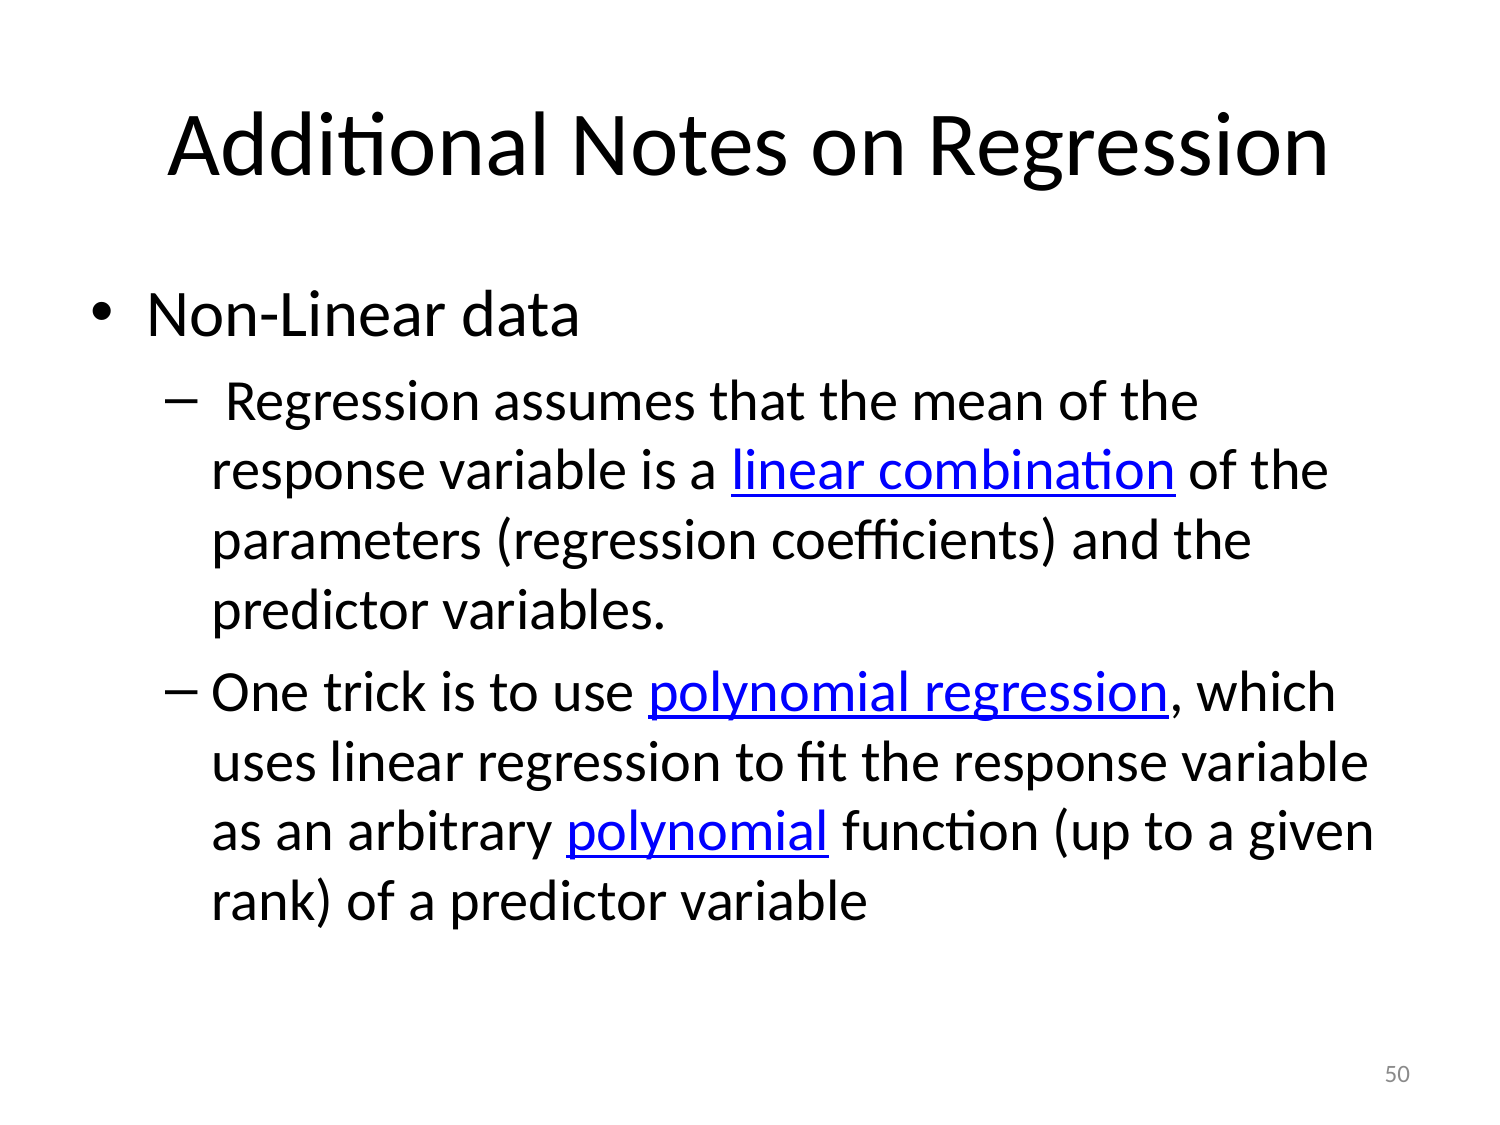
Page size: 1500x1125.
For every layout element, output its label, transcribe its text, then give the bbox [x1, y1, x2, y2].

list Non-Linear data Regression assumes that the mean of the response variable is a linear combination of the parameters (regression coefficients) and the predictor variables. One trick is to use polynomial regression, which uses linear regression to fit the response variable as an arbitrary polynomial function (up to a given rank) of a predictor variable [75, 262, 1425, 1071]
slide_number 50 [1074, 1042, 1425, 1103]
title Additional Notes on Regression [75, 45, 1425, 233]
